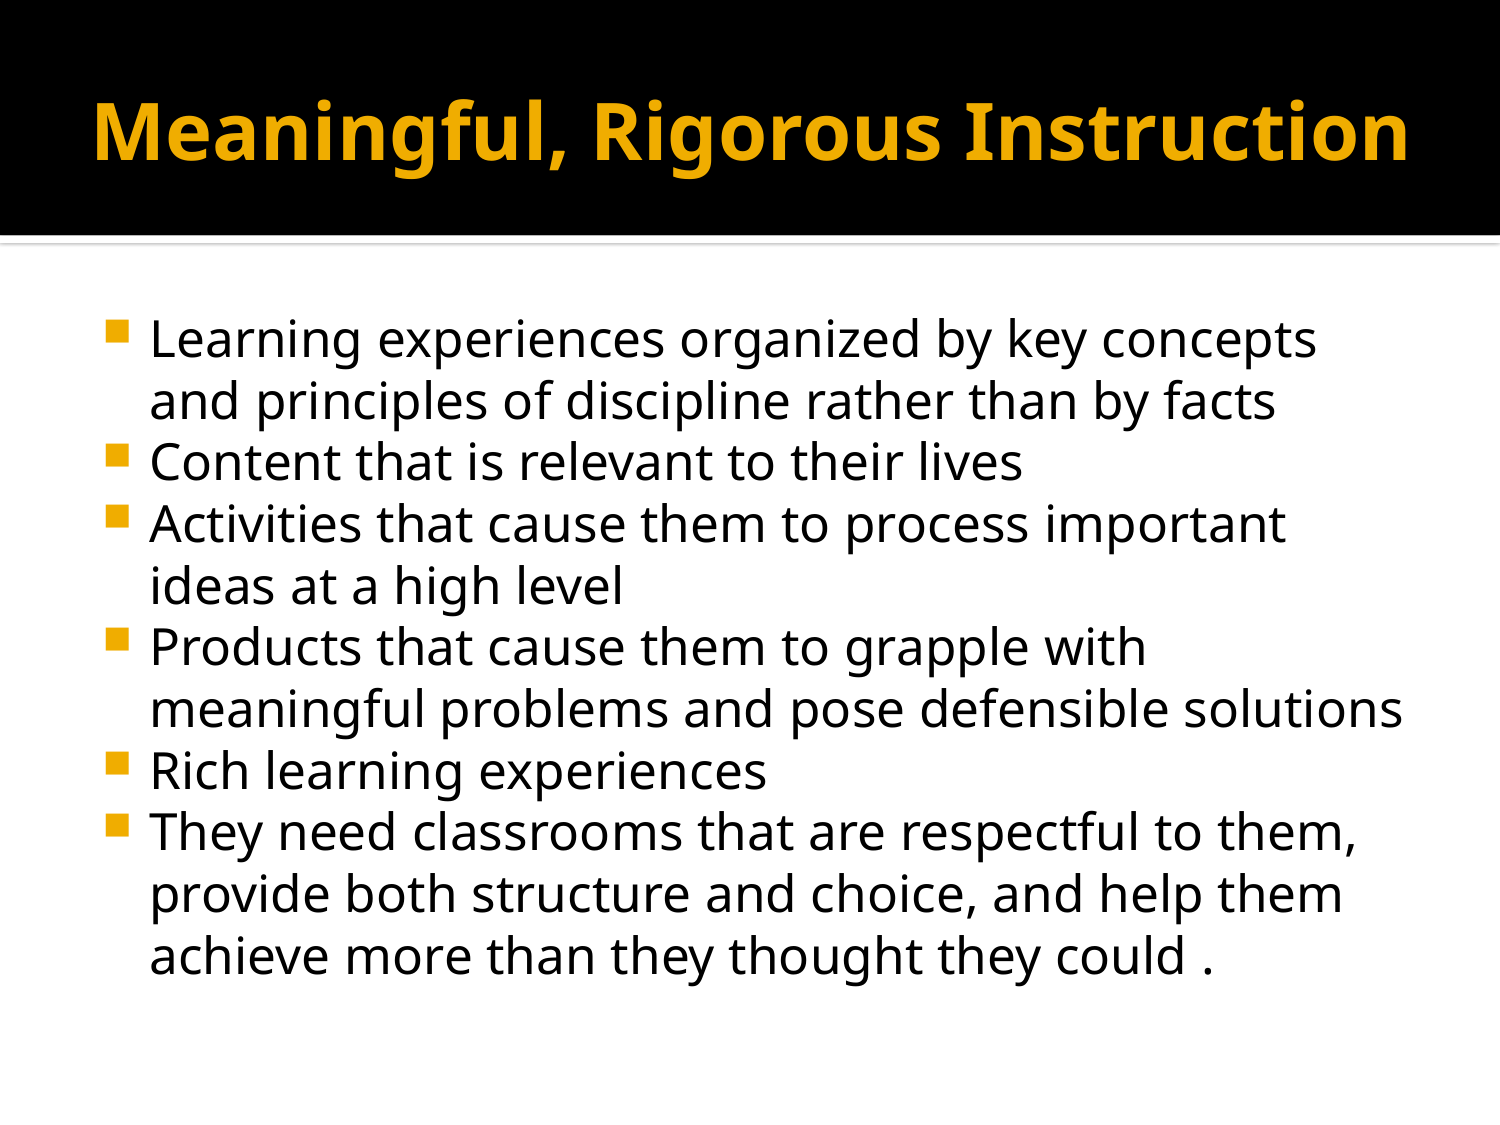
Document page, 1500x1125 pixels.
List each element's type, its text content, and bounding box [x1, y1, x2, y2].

title Meaningful, Rigorous Instruction [75, 25, 1425, 231]
list Learning experiences organized by key concepts and principles of discipline rather than by facts Content that is relevant to their lives Activities that cause them to process important ideas at a high level Products that cause them to grapple with meaningful problems and pose defensible solutions Rich learning experiences They need classrooms that are respectful to them, provide both structure and choice, and help them achieve more than they thought they could . [75, 291, 1425, 1050]
